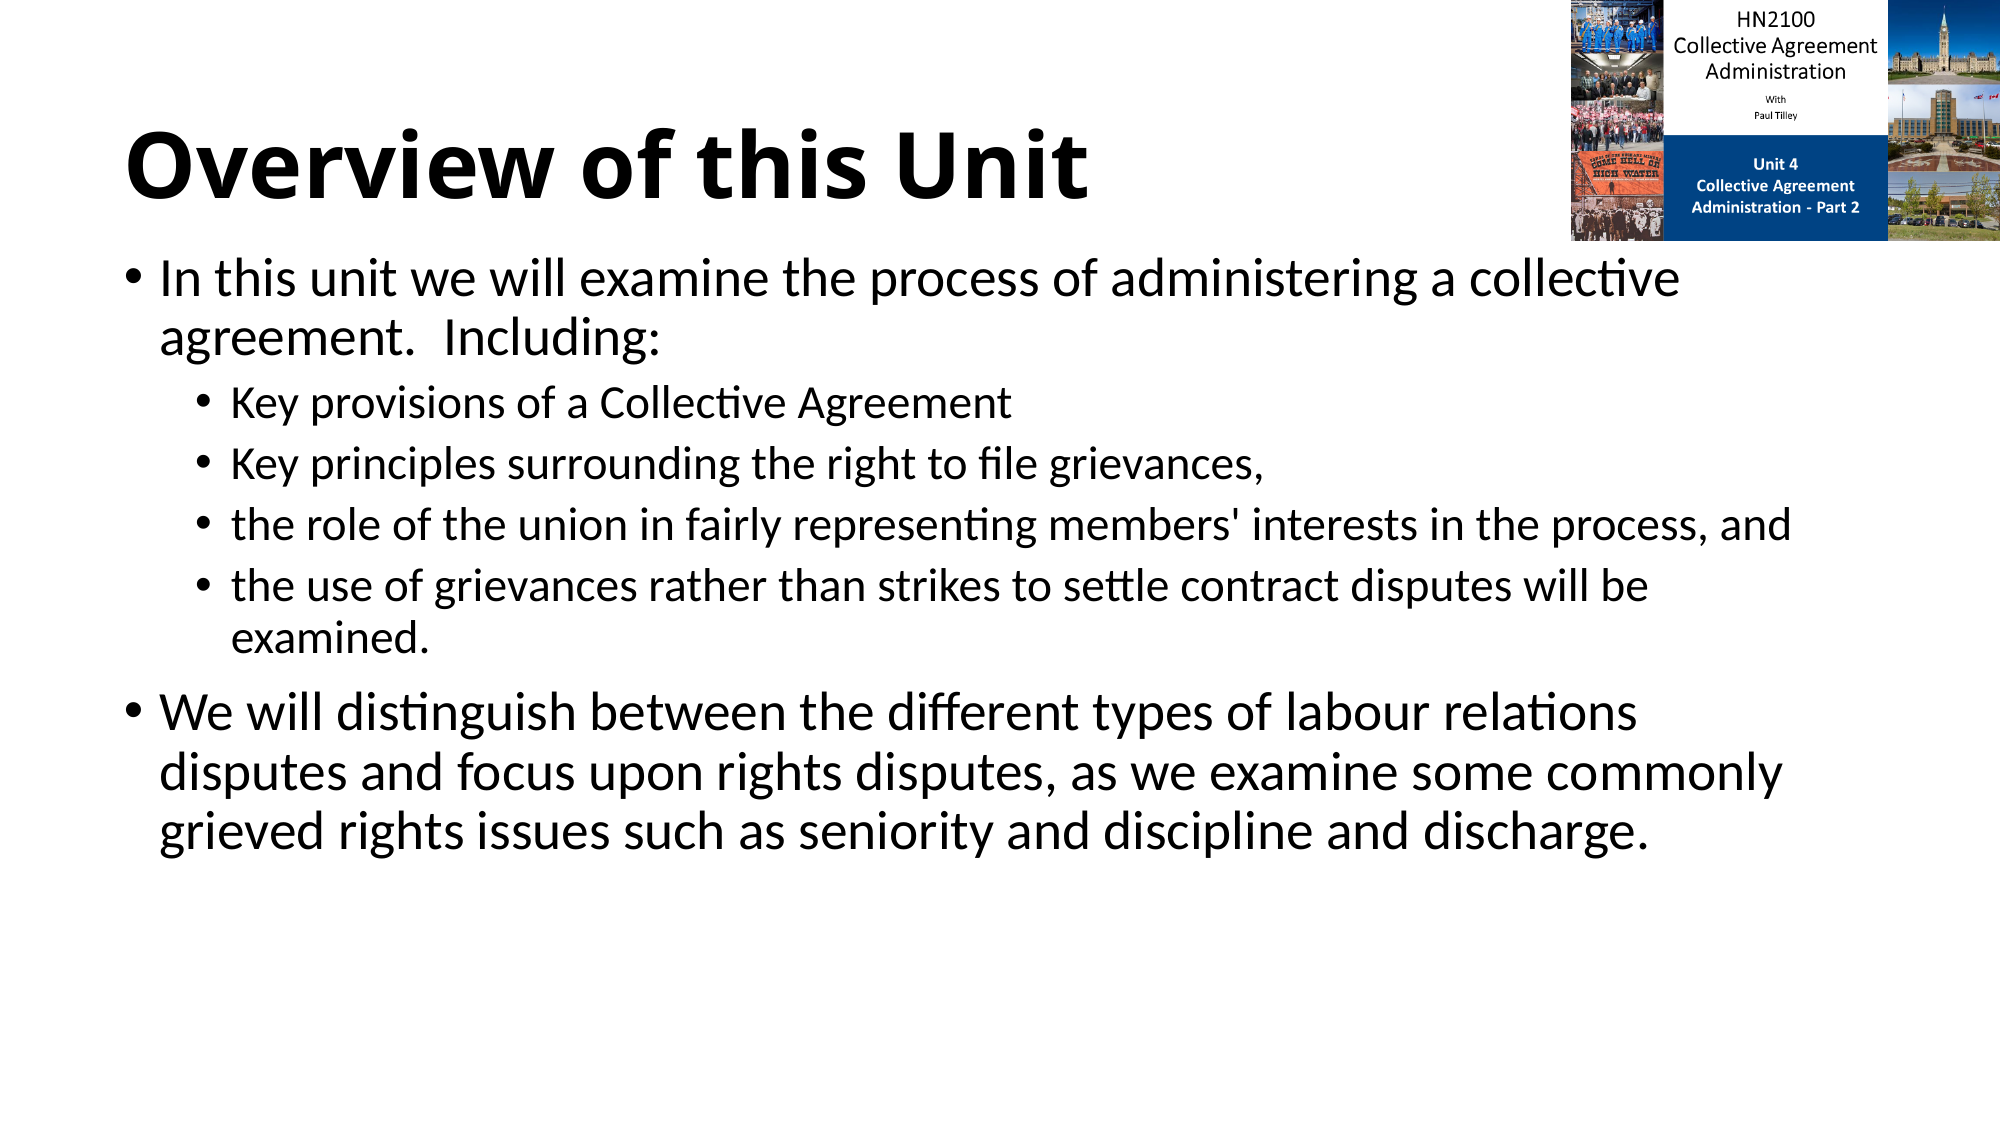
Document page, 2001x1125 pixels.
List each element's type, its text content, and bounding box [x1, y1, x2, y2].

list In this unit we will examine the process of administering a collective agreement. Including: Key provisions of a Collective Agreement Key principles surrounding the right to file grievances, the role of the union in fairly representing members' interests in the process, and the use of grievances rather than strikes to settle contract disputes will be examined. We will distinguish between the different types of labour relations disputes and focus upon rights disputes, as we examine some commonly grieved rights issues such as seniority and discipline and discharge. [108, 241, 1834, 977]
picture [1571, 0, 2000, 241]
title Overview of this Unit [108, 59, 1571, 241]
